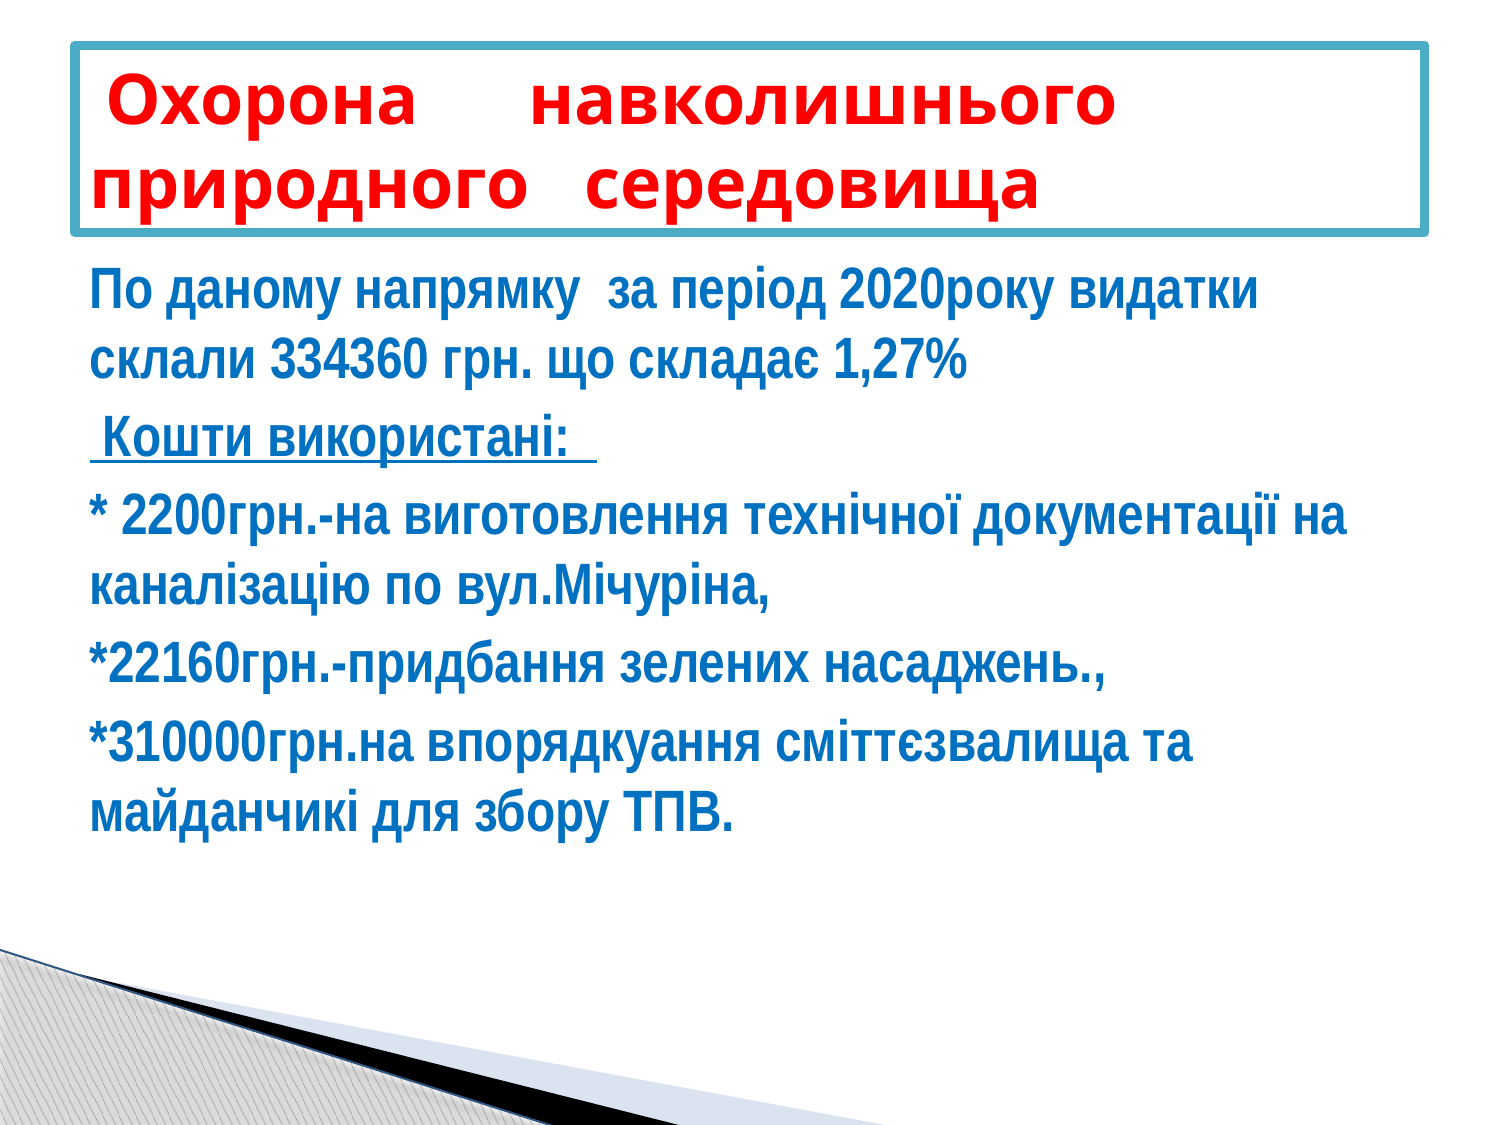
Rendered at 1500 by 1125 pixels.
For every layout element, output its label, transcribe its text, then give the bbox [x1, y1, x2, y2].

list По даному напрямку за період 2020року видатки склали 334360 грн. що складає 1,27% Кошти використані: * 2200грн.-на виготовлення технічної документації на каналізацію по вул.Мічуріна, *22160грн.-придбання зелених насаджень., *310000грн.на впорядкуання сміттєзвалища та майданчикі для збору ТПВ. [75, 243, 1425, 986]
title Охорона навколишнього природного середовища [70, 41, 1429, 237]
